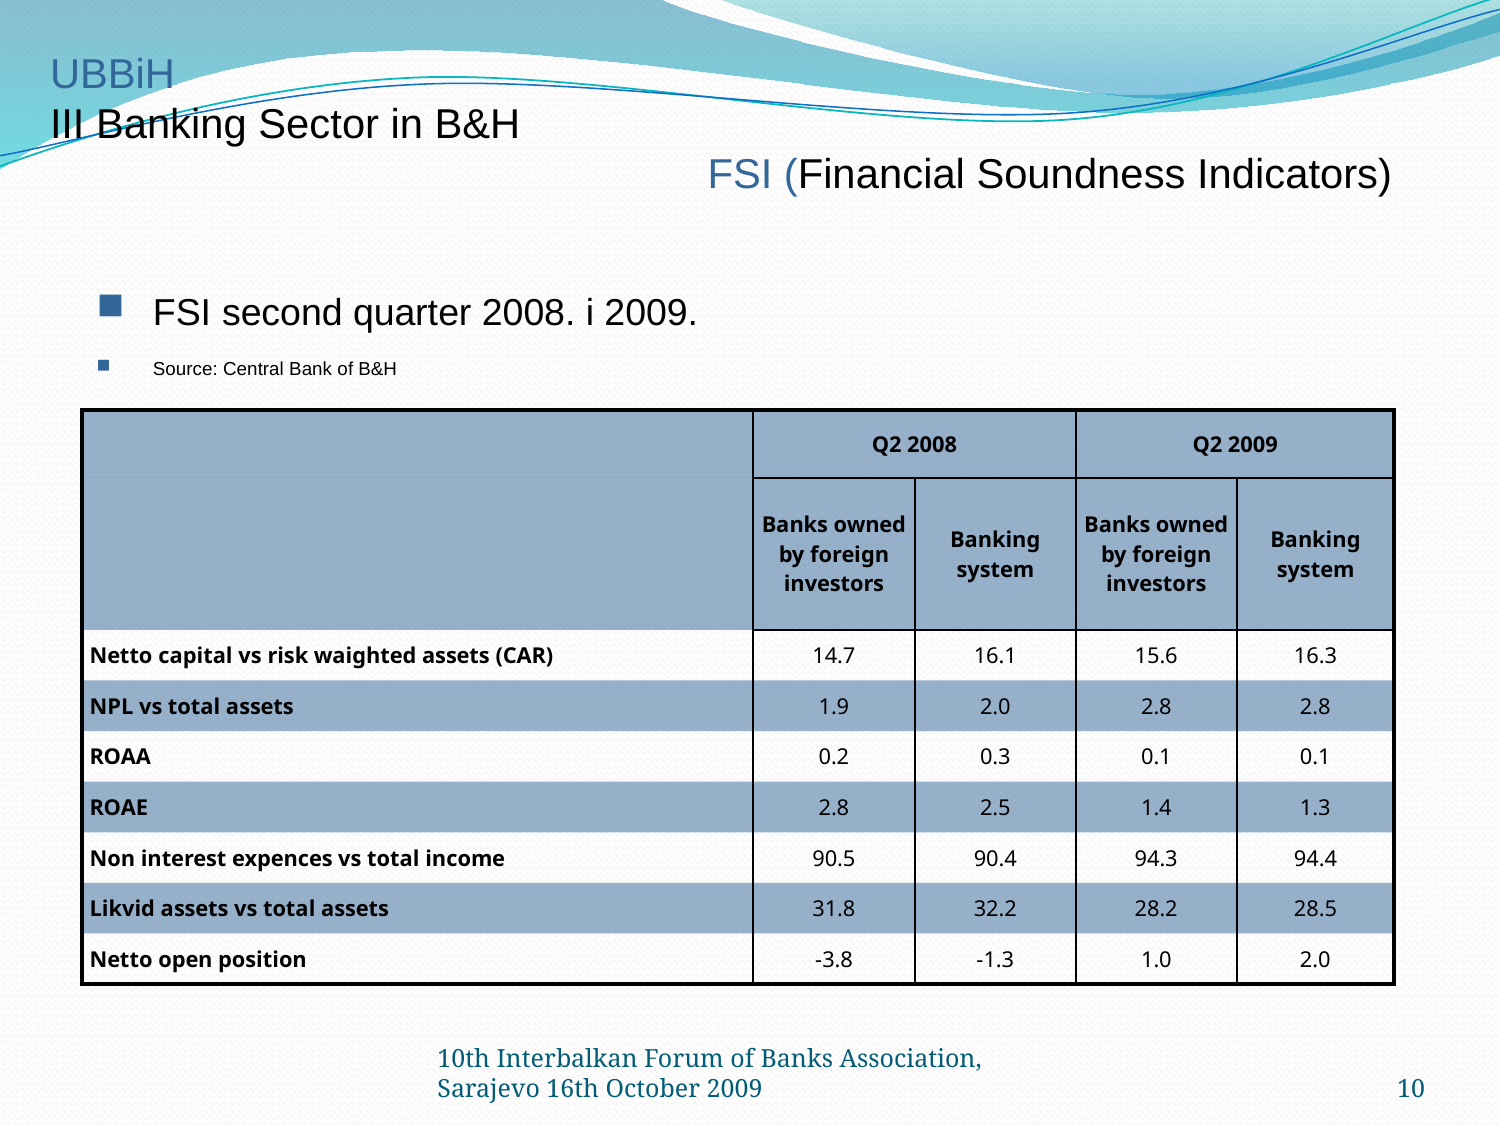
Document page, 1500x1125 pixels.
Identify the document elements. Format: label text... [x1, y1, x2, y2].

text_box UBBiH III Banking Sector in B&H FSI (Financial Soundness Indicators) [35, 93, 1419, 201]
table_cell Banks owned by foreign investors [1077, 479, 1236, 629]
table_cell 94.4 [1238, 832, 1392, 883]
table_cell 1.4 [1077, 782, 1236, 832]
table_cell 1.3 [1238, 782, 1392, 832]
table_cell 31.8 [754, 883, 914, 933]
table_cell 1.0 [1077, 933, 1236, 982]
table_cell 90.4 [916, 832, 1075, 883]
table_cell Banks owned by foreign investors [754, 479, 914, 629]
footer 10th Interbalkan Forum of Banks Association, Sarajevo 16th October 2009 [437, 1042, 988, 1103]
table_cell 14.7 [754, 631, 914, 680]
slide_number 10 [1299, 1042, 1425, 1103]
table_cell Likvid assets vs total assets [84, 883, 752, 933]
table_cell 16.1 [916, 631, 1075, 680]
table_cell 0.3 [916, 731, 1075, 782]
table_cell 15.6 [1077, 631, 1236, 680]
table_cell 2.0 [1238, 933, 1392, 982]
table_cell 28.5 [1238, 883, 1392, 933]
table_cell NPL vs total assets [84, 680, 752, 731]
table_cell Non interest expences vs total income [84, 832, 752, 883]
table_cell -1.3 [916, 933, 1075, 982]
table_cell 1.9 [754, 680, 914, 731]
table_cell ROAA [84, 731, 752, 782]
table_cell 0.1 [1077, 731, 1236, 782]
table_header [84, 412, 752, 478]
table_cell Banking system [1238, 479, 1392, 629]
table_cell 2.8 [754, 782, 914, 832]
table_cell 28.2 [1077, 883, 1236, 933]
table_cell 32.2 [916, 883, 1075, 933]
table_cell 90.5 [754, 832, 914, 883]
table_cell Netto capital vs risk waighted assets (CAR) [84, 630, 752, 680]
table_cell Netto open position [84, 933, 752, 982]
table_cell [84, 478, 752, 630]
table_cell 0.2 [754, 731, 914, 782]
table_cell 2.0 [916, 680, 1075, 731]
text_box FSI second quarter 2008. i 2009. Source: Central Bank of B&H [81, 234, 1432, 902]
table_header Q2 2009 [1077, 412, 1392, 477]
table_cell 2.8 [1077, 680, 1236, 731]
table_cell 0.1 [1238, 731, 1392, 782]
table_cell 2.8 [1238, 680, 1392, 731]
table_cell 94.3 [1077, 832, 1236, 883]
table_cell Banking system [916, 479, 1075, 629]
table_cell 2.5 [916, 782, 1075, 832]
table_cell -3.8 [754, 933, 914, 982]
table_cell ROAE [84, 782, 752, 832]
table_header Q2 2008 [754, 412, 1075, 477]
table_cell 16.3 [1238, 631, 1392, 680]
